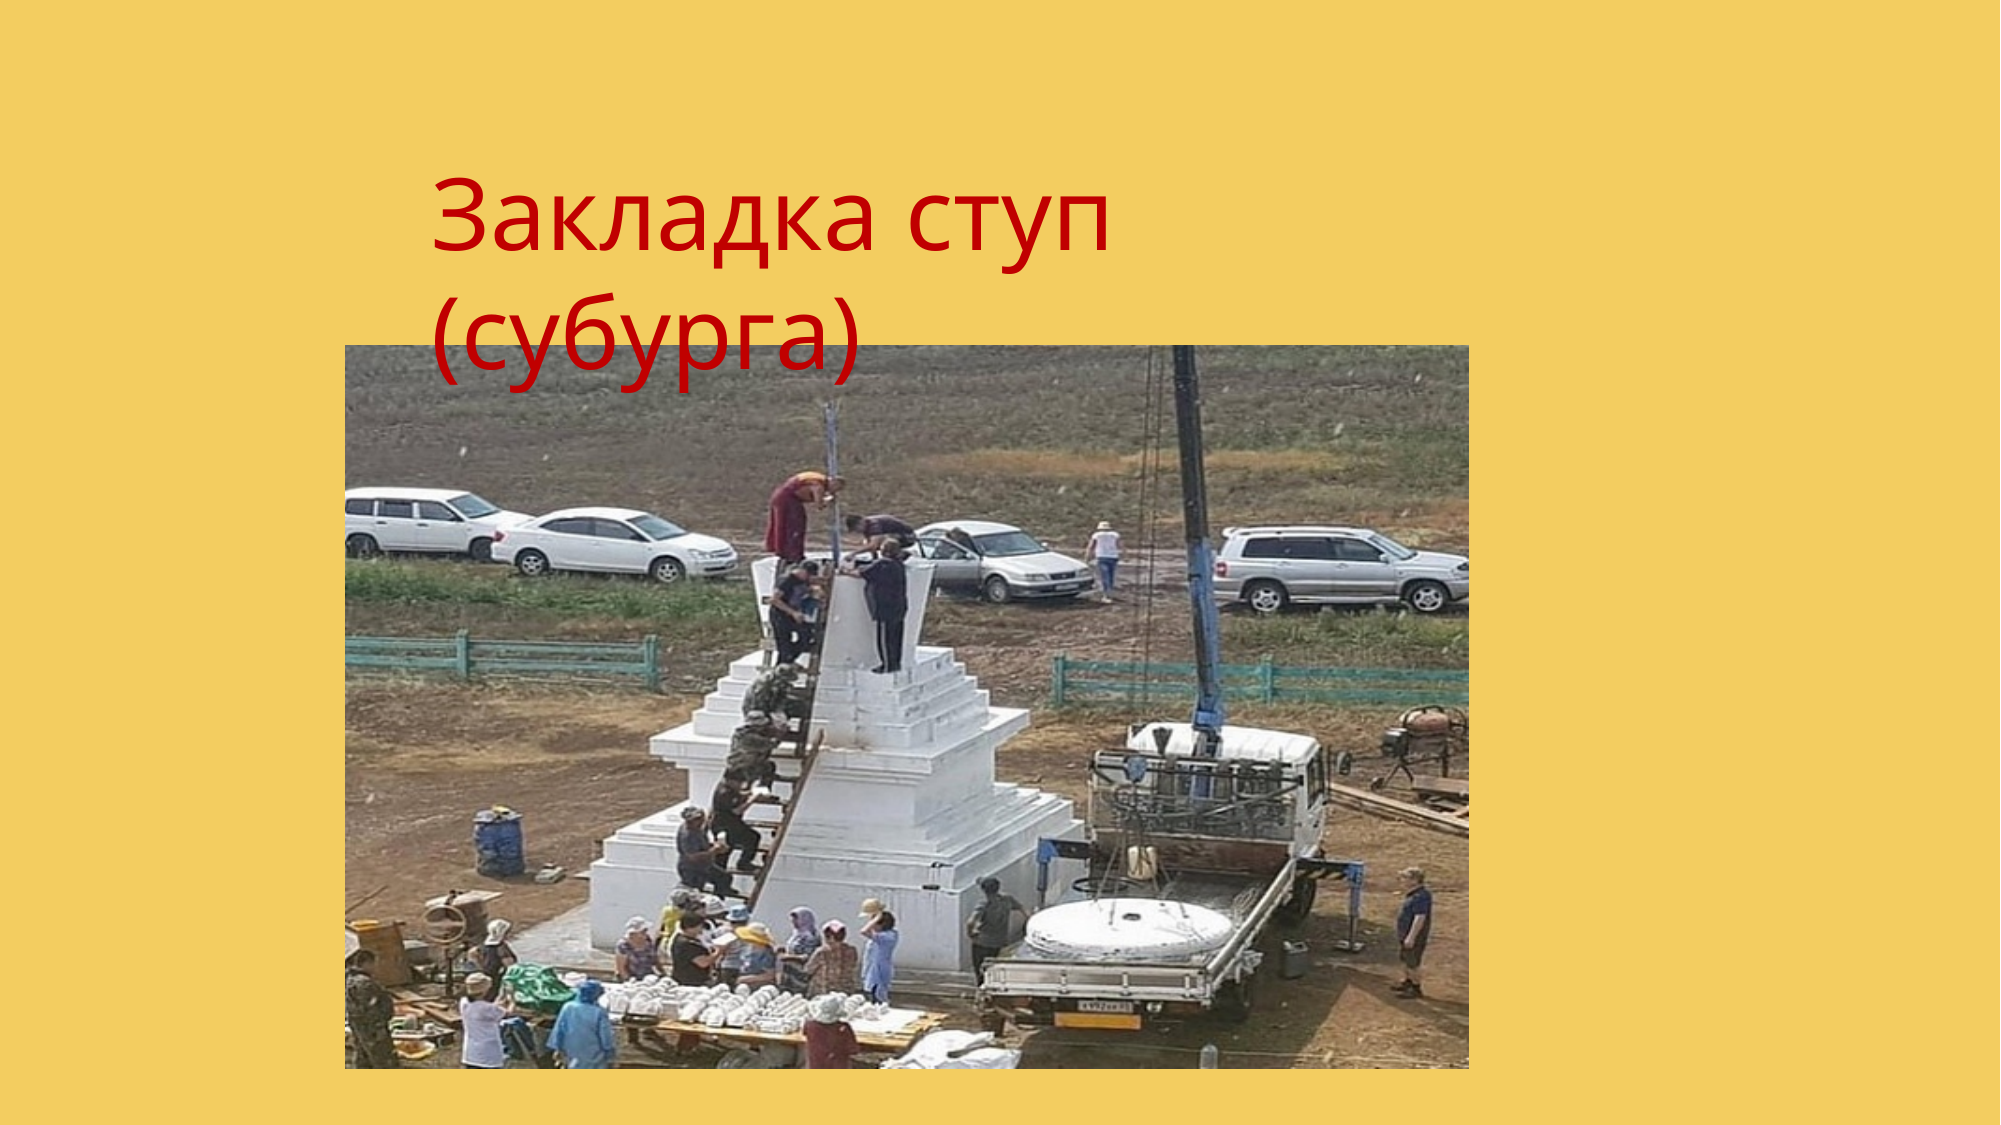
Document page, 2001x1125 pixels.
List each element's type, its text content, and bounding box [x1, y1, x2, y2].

picture [344, 344, 1470, 1070]
text_box Закладка ступ (субурга) [416, 142, 1546, 398]
